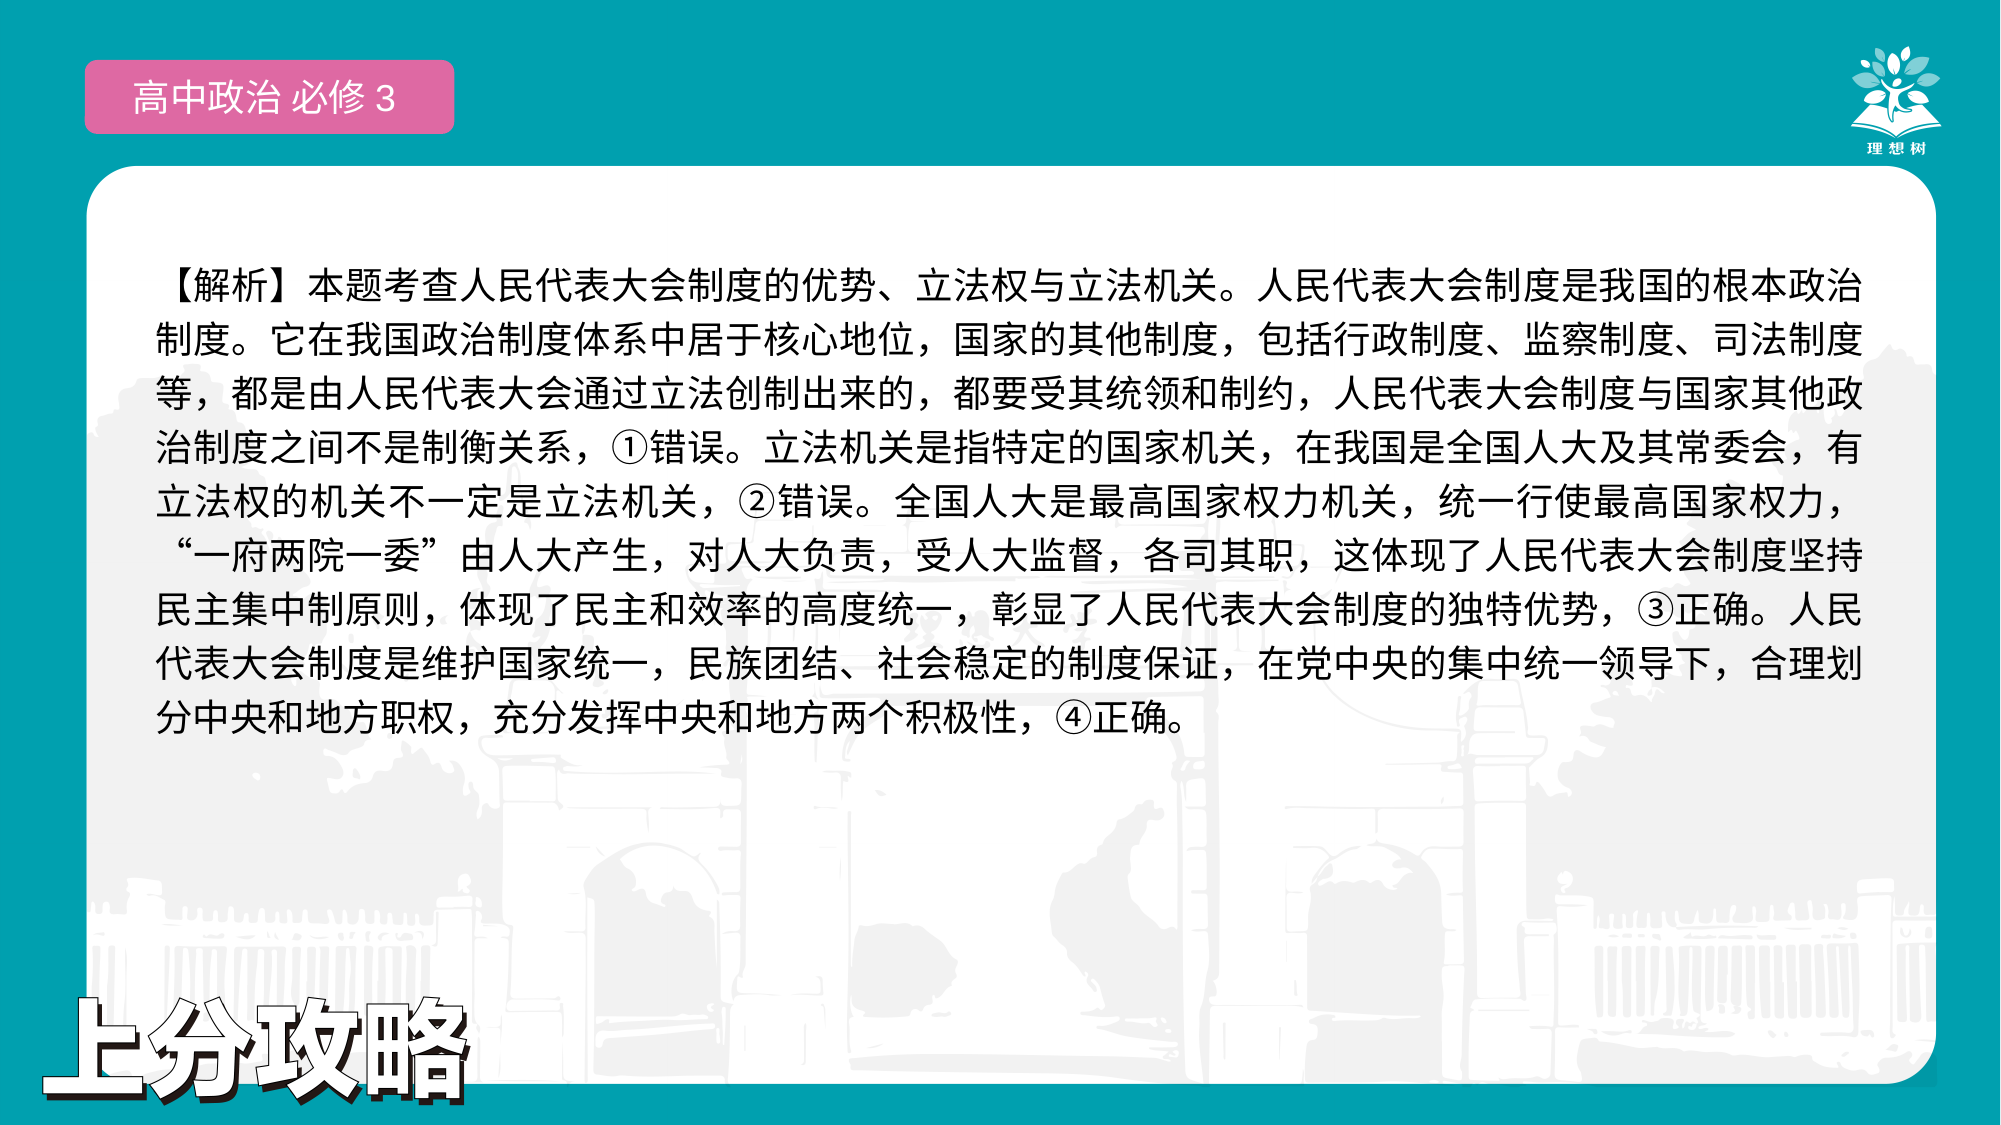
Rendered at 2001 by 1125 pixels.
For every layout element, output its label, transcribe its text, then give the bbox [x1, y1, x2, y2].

picture [0, 0, 2001, 1125]
text_box 【解析】本题考查人民代表大会制度的优势、立法权与立法机关。人民代表大会制度是我国的根本政治制度。它在我国政治制度体系中居于核心地位，国家的其他制度，包括行政制度、监察制度、司法制度等，都是由人民代表大会通过立法创制出来的，都要受其统领和制约，人民代表大会制度与国家其他政治制度之间不是制衡关系，①错误。立法机关是指特定的国家机关，在我国是全国人大及其常委会，有立法权的机关不一定是立法机关，②错误。全国人大是最高国家权力机关，统一行使最高国家权力，“一府两院一委”由人大产生，对人大负责，受人大监督，各司其职，这体现了人民代表大会制度坚持民主集中制原则，体现了民主和效率的高度统一，彰显了人民代表大会制度的独特优势，③正确。人民代表大会制度是维护国家统一，民族团结、社会稳定的制度保证，在党中央的集中统一领导下，合理划分中央和地方职权，充分发挥中央和地方两个积极性，④正确。 [140, 245, 1880, 747]
text_box 高中政治 必修3 [83, 58, 456, 135]
